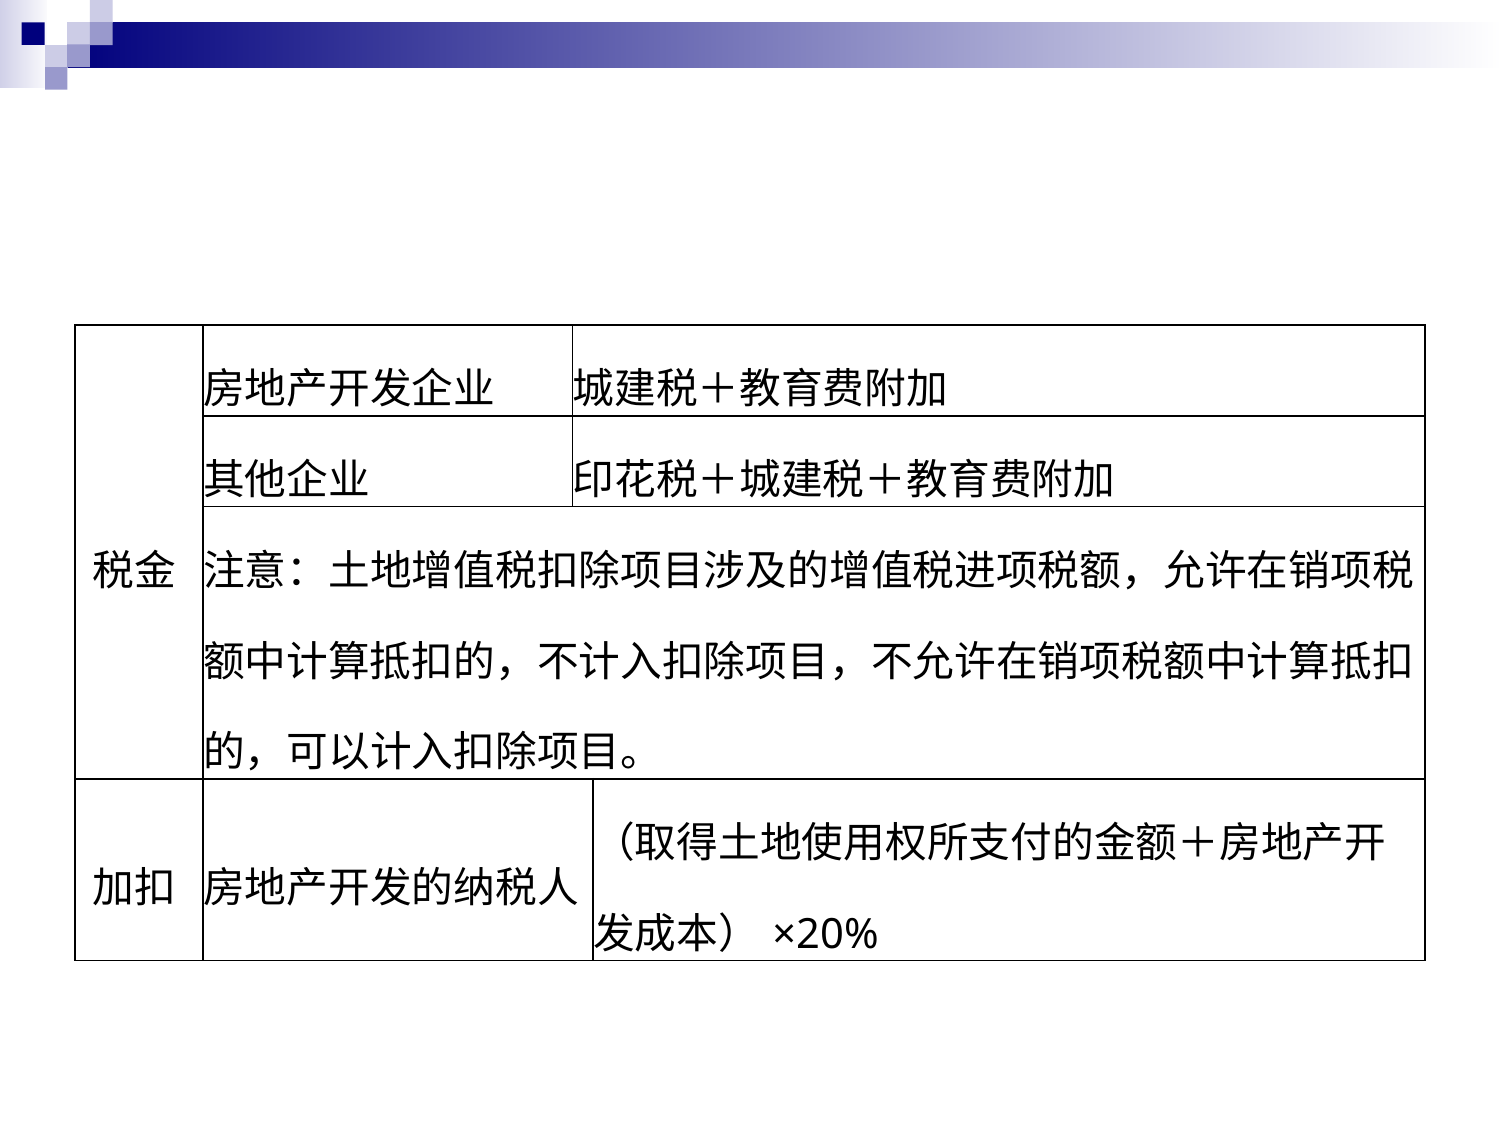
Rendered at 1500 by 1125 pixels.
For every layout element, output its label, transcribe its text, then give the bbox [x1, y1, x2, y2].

table_cell 印花税＋城建税＋教育费附加 [573, 417, 1424, 506]
table_cell 加扣 [76, 780, 202, 960]
table_cell （取得土地使用权所支付的金额＋房地产开发成本）×20% [594, 780, 1424, 960]
table_header 城建税＋教育费附加 [573, 326, 1424, 415]
table_cell 房地产开发的纳税人 [204, 780, 592, 960]
table_cell 注意：土地增值税扣除项目涉及的增值税进项税额，允许在销项税额中计算抵扣的，不计入扣除项目，不允许在销项税额中计算抵扣的，可以计入扣除项目。 [204, 507, 1424, 778]
table_cell 其他企业 [204, 417, 572, 506]
table_header 税金 [76, 326, 202, 778]
table_header 房地产开发企业 [204, 326, 572, 415]
